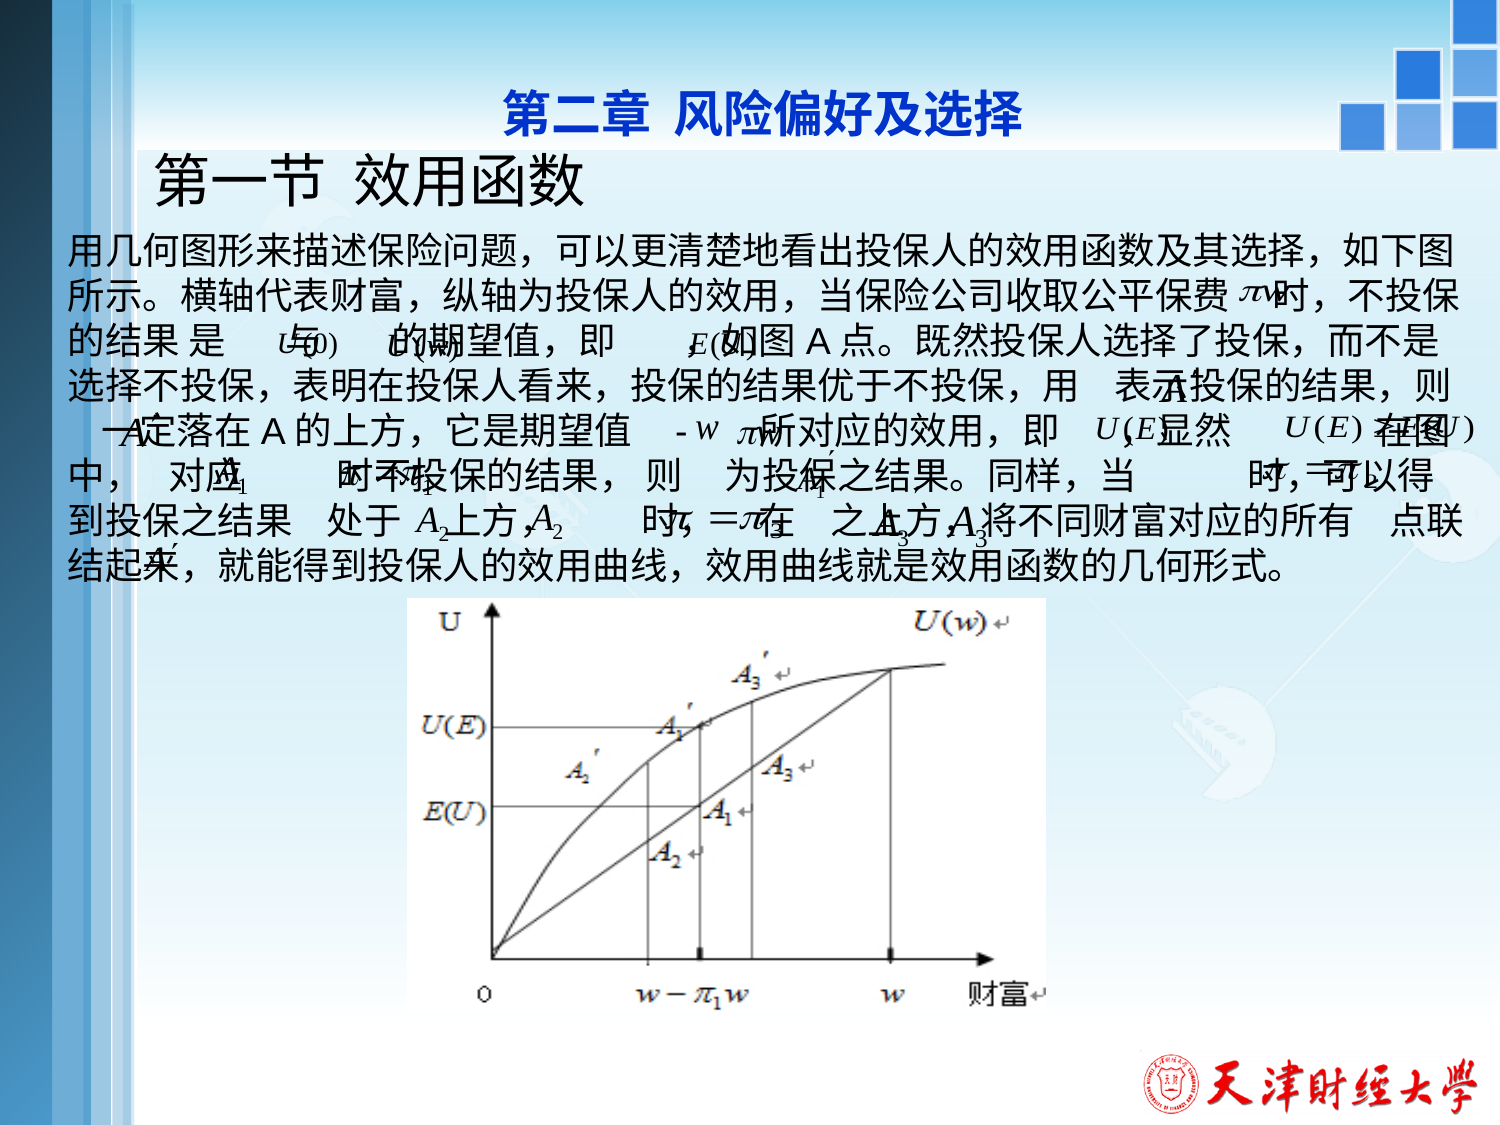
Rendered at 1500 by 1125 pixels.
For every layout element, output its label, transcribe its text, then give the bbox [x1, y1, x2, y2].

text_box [790, 444, 838, 504]
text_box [1233, 278, 1296, 310]
text_box 第二章 风险偏好及选择 [137, 74, 1388, 150]
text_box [1092, 408, 1176, 453]
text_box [383, 325, 465, 370]
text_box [938, 491, 995, 559]
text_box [521, 491, 570, 547]
picture [1131, 1049, 1500, 1119]
text_box 用几何图形来描述保险问题，可以更清楚地看出投保人的效用函数及其选择，如下图所示。横轴代表财富，纵轴为投保人的效用，当保险公司收取公平保费 时，不投保的结果 是 与 的期望值，即 ，如图A点。既然投保人选择了投保，而不是选择不投保，表明在投保人看来，投保的结果优于不投保，用 表示投保的结果，则 一定落在A的上方，它是期望值 - 所对应的效用，即 ，显然 在图中， 对应 时不投保的结果， 则 为投保之结果。同样，当 时，可以得到投保之结果 处于 上方， 时， 在 之上方，将不同财富对应的所有 点联结起来，就能得到投保人的效用曲线，效用曲线就是效用函数的几何形式。 [53, 219, 1483, 595]
title 第一节 效用函数 [137, 150, 1125, 209]
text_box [205, 444, 254, 502]
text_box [407, 479, 467, 549]
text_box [334, 444, 438, 503]
picture [132, 150, 1500, 1012]
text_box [1280, 408, 1483, 451]
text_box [682, 325, 763, 369]
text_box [864, 479, 926, 558]
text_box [1257, 444, 1388, 495]
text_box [732, 419, 786, 454]
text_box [659, 491, 791, 549]
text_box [689, 413, 726, 450]
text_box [274, 325, 344, 366]
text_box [137, 538, 183, 578]
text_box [110, 408, 165, 454]
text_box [1151, 364, 1205, 410]
